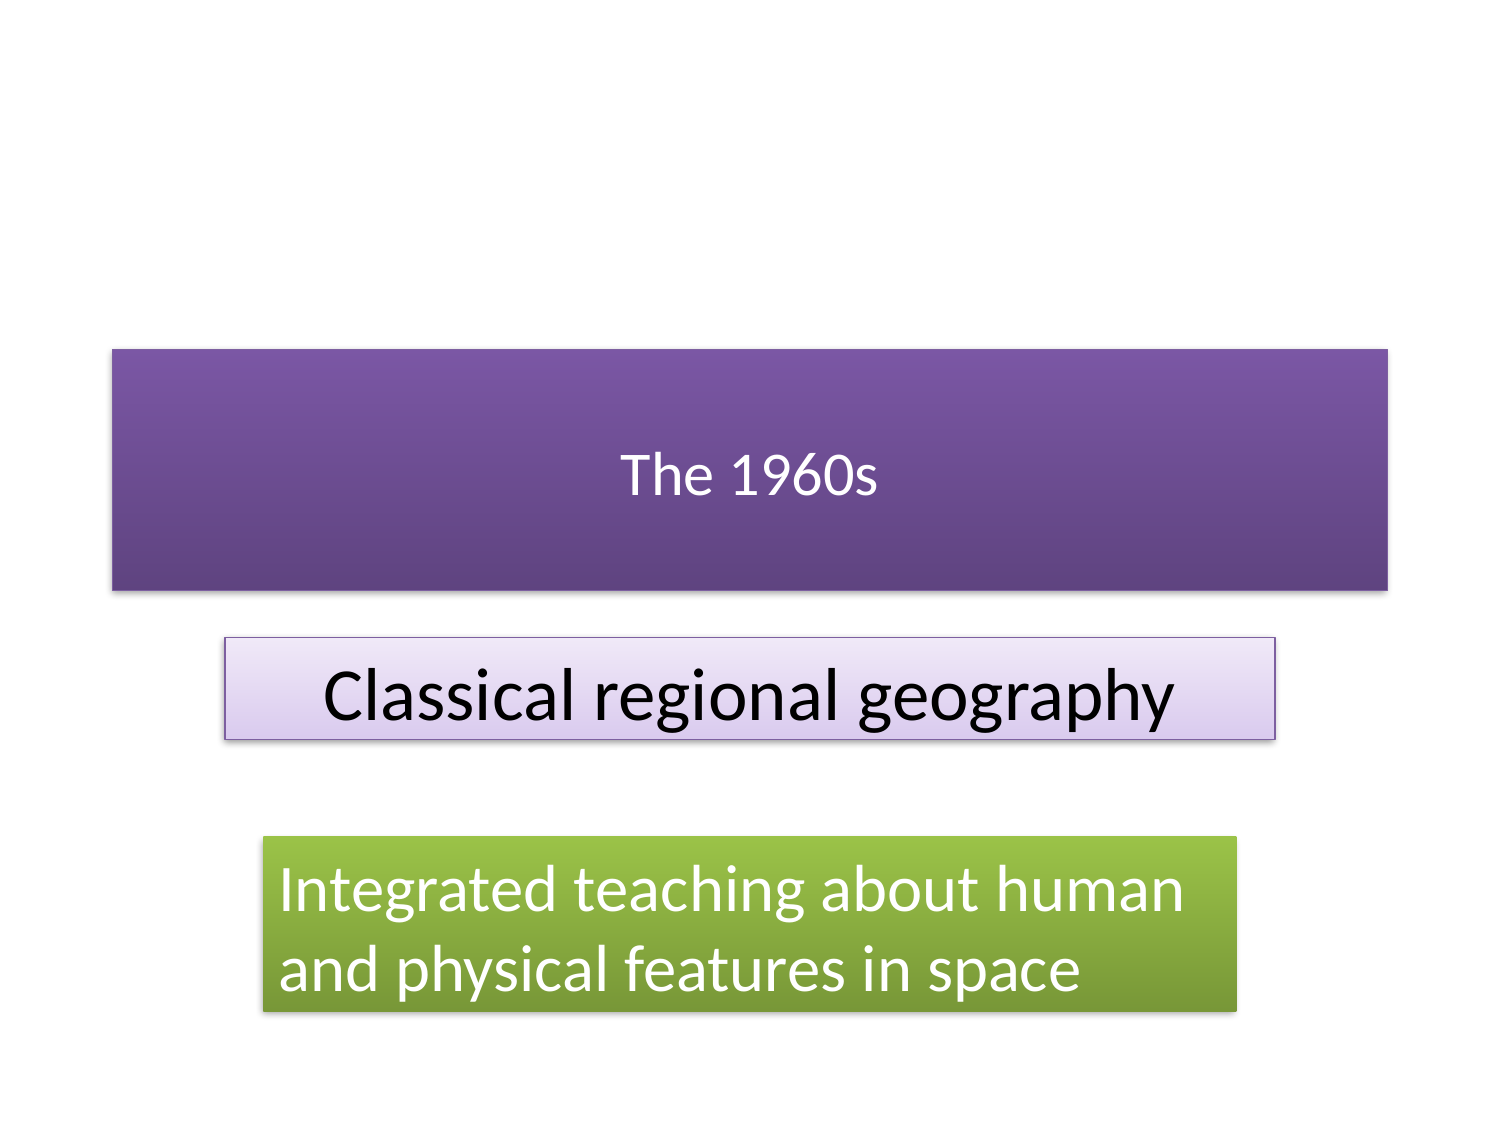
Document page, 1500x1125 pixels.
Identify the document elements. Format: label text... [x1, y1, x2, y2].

text_box Integrated teaching about human and physical features in space [263, 836, 1237, 1012]
title The 1960s [112, 349, 1388, 591]
subtitle Classical regional geography [224, 637, 1276, 740]
